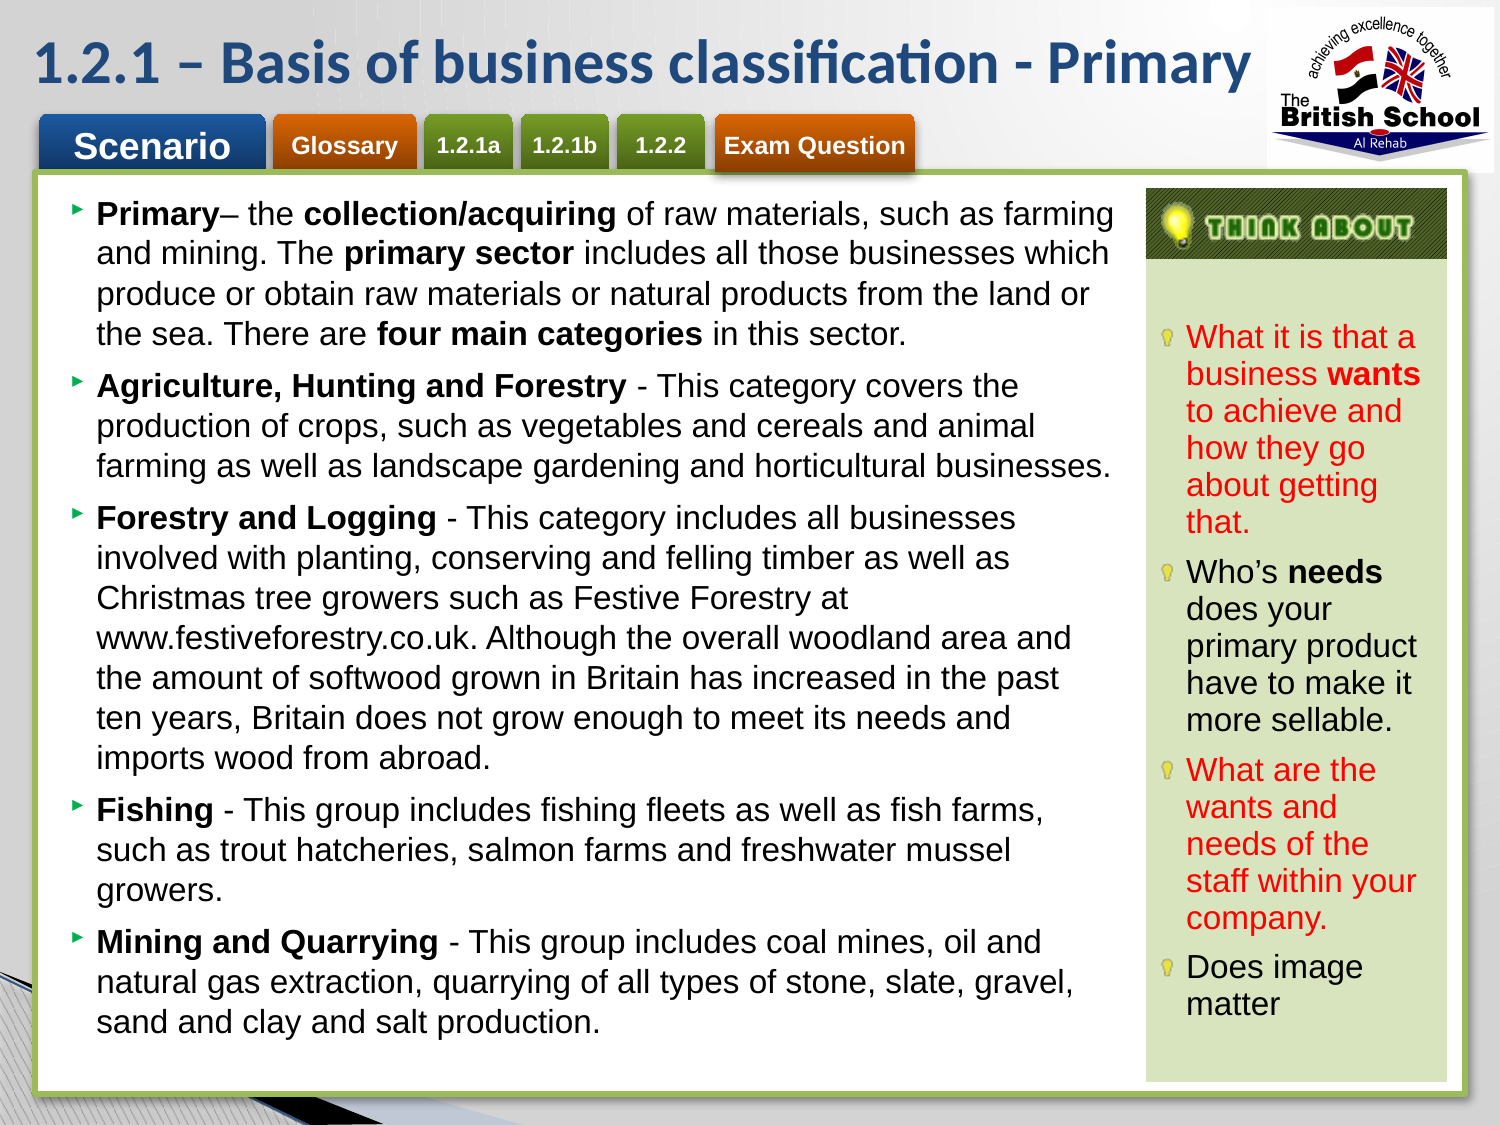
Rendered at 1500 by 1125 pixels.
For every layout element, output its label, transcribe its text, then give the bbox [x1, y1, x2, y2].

table_header [1146, 188, 1447, 259]
title 1.2.1 – Basis of business classification - Primary [17, 7, 1294, 110]
picture [1157, 325, 1177, 349]
picture [1159, 199, 1418, 255]
table_cell What it is that a business wants to achieve and how they go about getting that. Who’s needs does your primary product have to make it more sellable. What are the wants and needs of the staff within your company. Does image matter [1146, 259, 1447, 1082]
picture [281, 1114, 303, 1125]
picture [1267, 7, 1495, 173]
picture [1157, 955, 1177, 979]
list Primary– the collection/acquiring of raw materials, such as farming and mining. The primary sector includes all those businesses which produce or obtain raw materials or natural products from the land or the sea. There are four main categories in this sector. Agriculture, Hunting and Forestry - This category covers the production of crops, such as vegetables and cereals and animal farming as well as landscape gardening and horticultural businesses. Forestry and Logging - This category includes all businesses involved with planting, conserving and felling timber as well as Christmas tree growers such as Festive Forestry at www.festiveforestry.co.uk. Although the overall woodland area and the amount of softwood grown in Britain has increased in the past ten years, Britain does not grow enough to meet its needs and imports wood from abroad. Fishing - This group includes fishing fleets as well as fish farms, such as trout hatcheries, salmon farms and freshwater mussel growers. Mining and Quarrying - This group includes coal mines, oil and natural gas extraction, quarrying of all types of stone, slate, gravel, sand and clay and salt production. [53, 184, 1131, 988]
picture [1157, 757, 1177, 782]
picture [1157, 560, 1177, 584]
